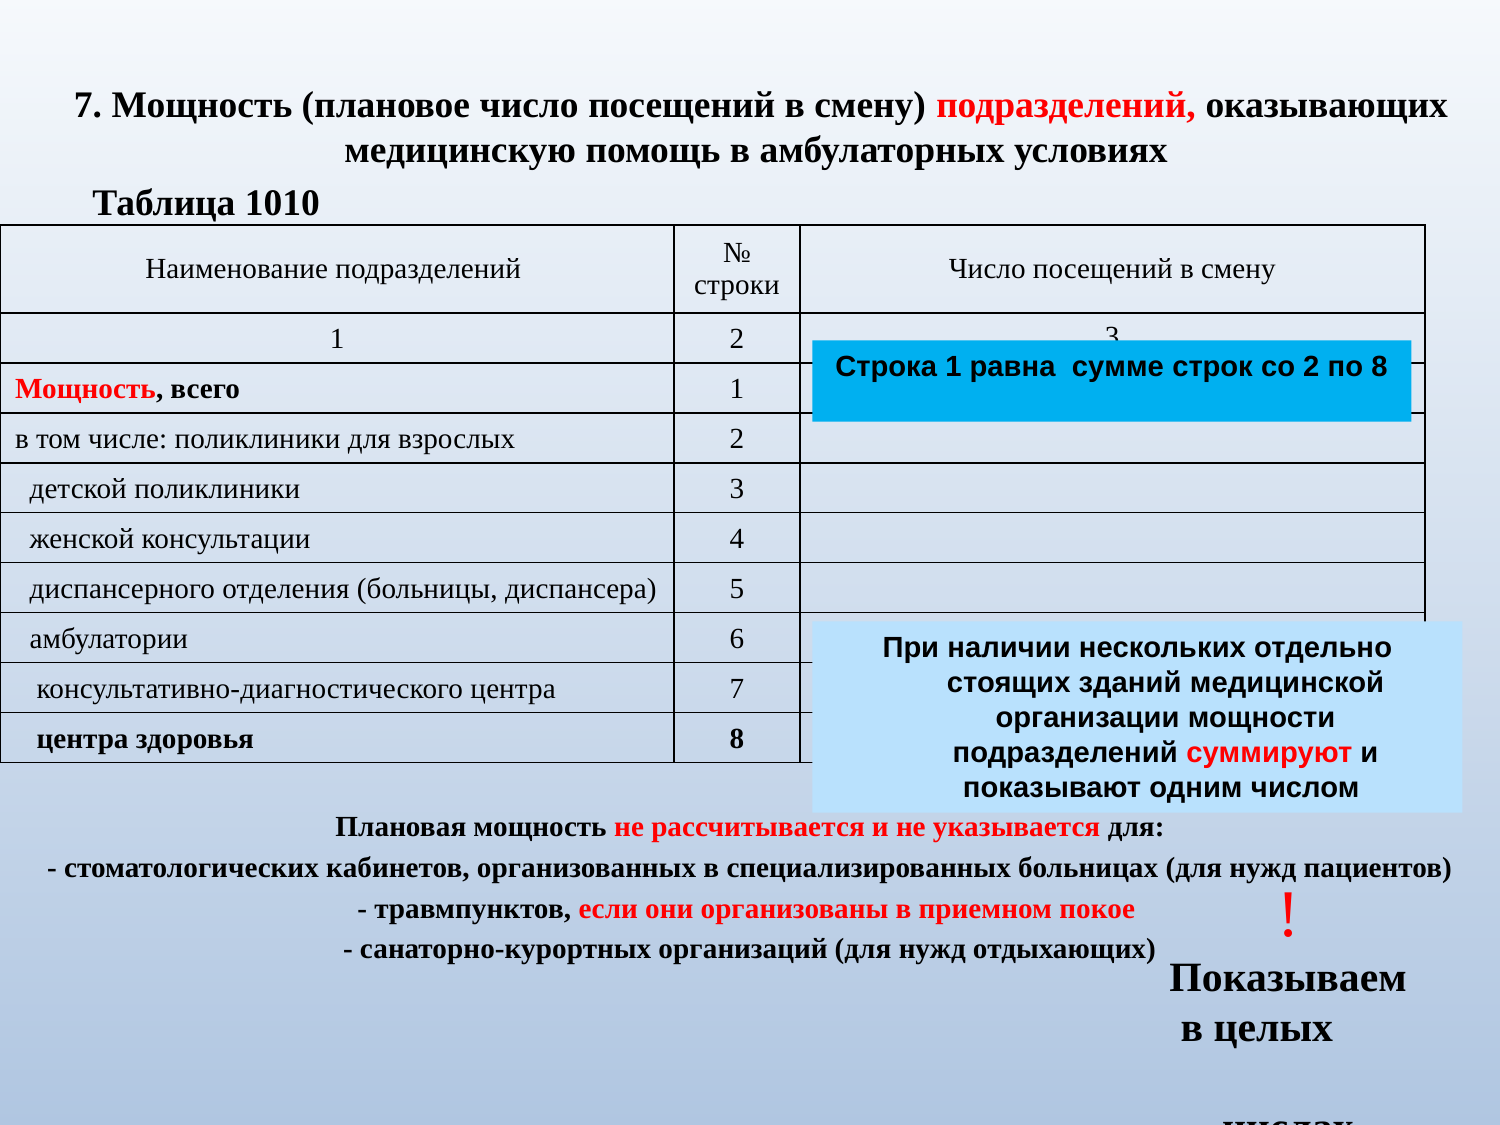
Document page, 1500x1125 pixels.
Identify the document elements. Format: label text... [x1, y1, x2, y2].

text_box ! Показываем в целых числах [1151, 862, 1425, 1125]
text_box При наличии нескольких отдельно стоящих зданий медицинской организации мощности подразделений суммируют и показывают одним числом [812, 621, 1463, 799]
table_cell женской консультации [1, 513, 673, 562]
table_cell 6 [675, 613, 799, 662]
text_box 7. Мощность (плановое число посещений в смену) подразделений, оказывающих медицинскую помощь в амбулаторных условиях [37, 75, 1475, 175]
table_cell [801, 663, 812, 712]
table_cell 1 [1, 314, 673, 362]
table_cell [1412, 364, 1424, 412]
table_cell 3 [675, 464, 799, 512]
table_cell [801, 464, 1424, 512]
table_cell 3 [801, 314, 1424, 362]
table_cell 5 [675, 563, 799, 612]
table_cell 2 [675, 314, 799, 362]
table_cell центра здоровья [1, 713, 673, 762]
table_cell 8 [675, 713, 799, 762]
text_box Таблица 1010 [37, 174, 375, 224]
text_box Строка 1 равна сумме строк со 2 по 8 [812, 340, 1412, 422]
table_cell [801, 414, 1424, 462]
table_cell [801, 563, 1424, 612]
table_cell детской поликлиники [1, 464, 673, 512]
table_header Наименование подразделений [1, 226, 673, 312]
table_cell Мощность, всего [1, 364, 673, 412]
table_cell амбулатории [1, 613, 673, 662]
table_cell 2 [675, 414, 799, 462]
table_cell диспансерного отделения (больницы, диспансера) [1, 563, 673, 612]
table_cell [801, 513, 1424, 562]
table_cell [801, 613, 1424, 662]
table_header № строки [675, 226, 799, 312]
table_cell 7 [675, 663, 799, 712]
text_box Плановая мощность не рассчитывается и не указывается для: - стоматологических кабинетов, организованных в специализированных больницах (для нужд пациентов) - травмпунктов, если они организованы в приемном покое - санаторно-курортных организаций (для нужд отдыхающих) [24, 799, 1475, 1013]
table_header Число посещений в смену [801, 226, 1424, 312]
table_cell консультативно-диагностического центра [1, 663, 673, 712]
table_cell [801, 364, 812, 412]
table_cell 4 [675, 513, 799, 562]
table_cell 1 [675, 364, 799, 412]
table_cell [801, 713, 812, 762]
table_cell в том числе: поликлиники для взрослых [1, 414, 673, 462]
